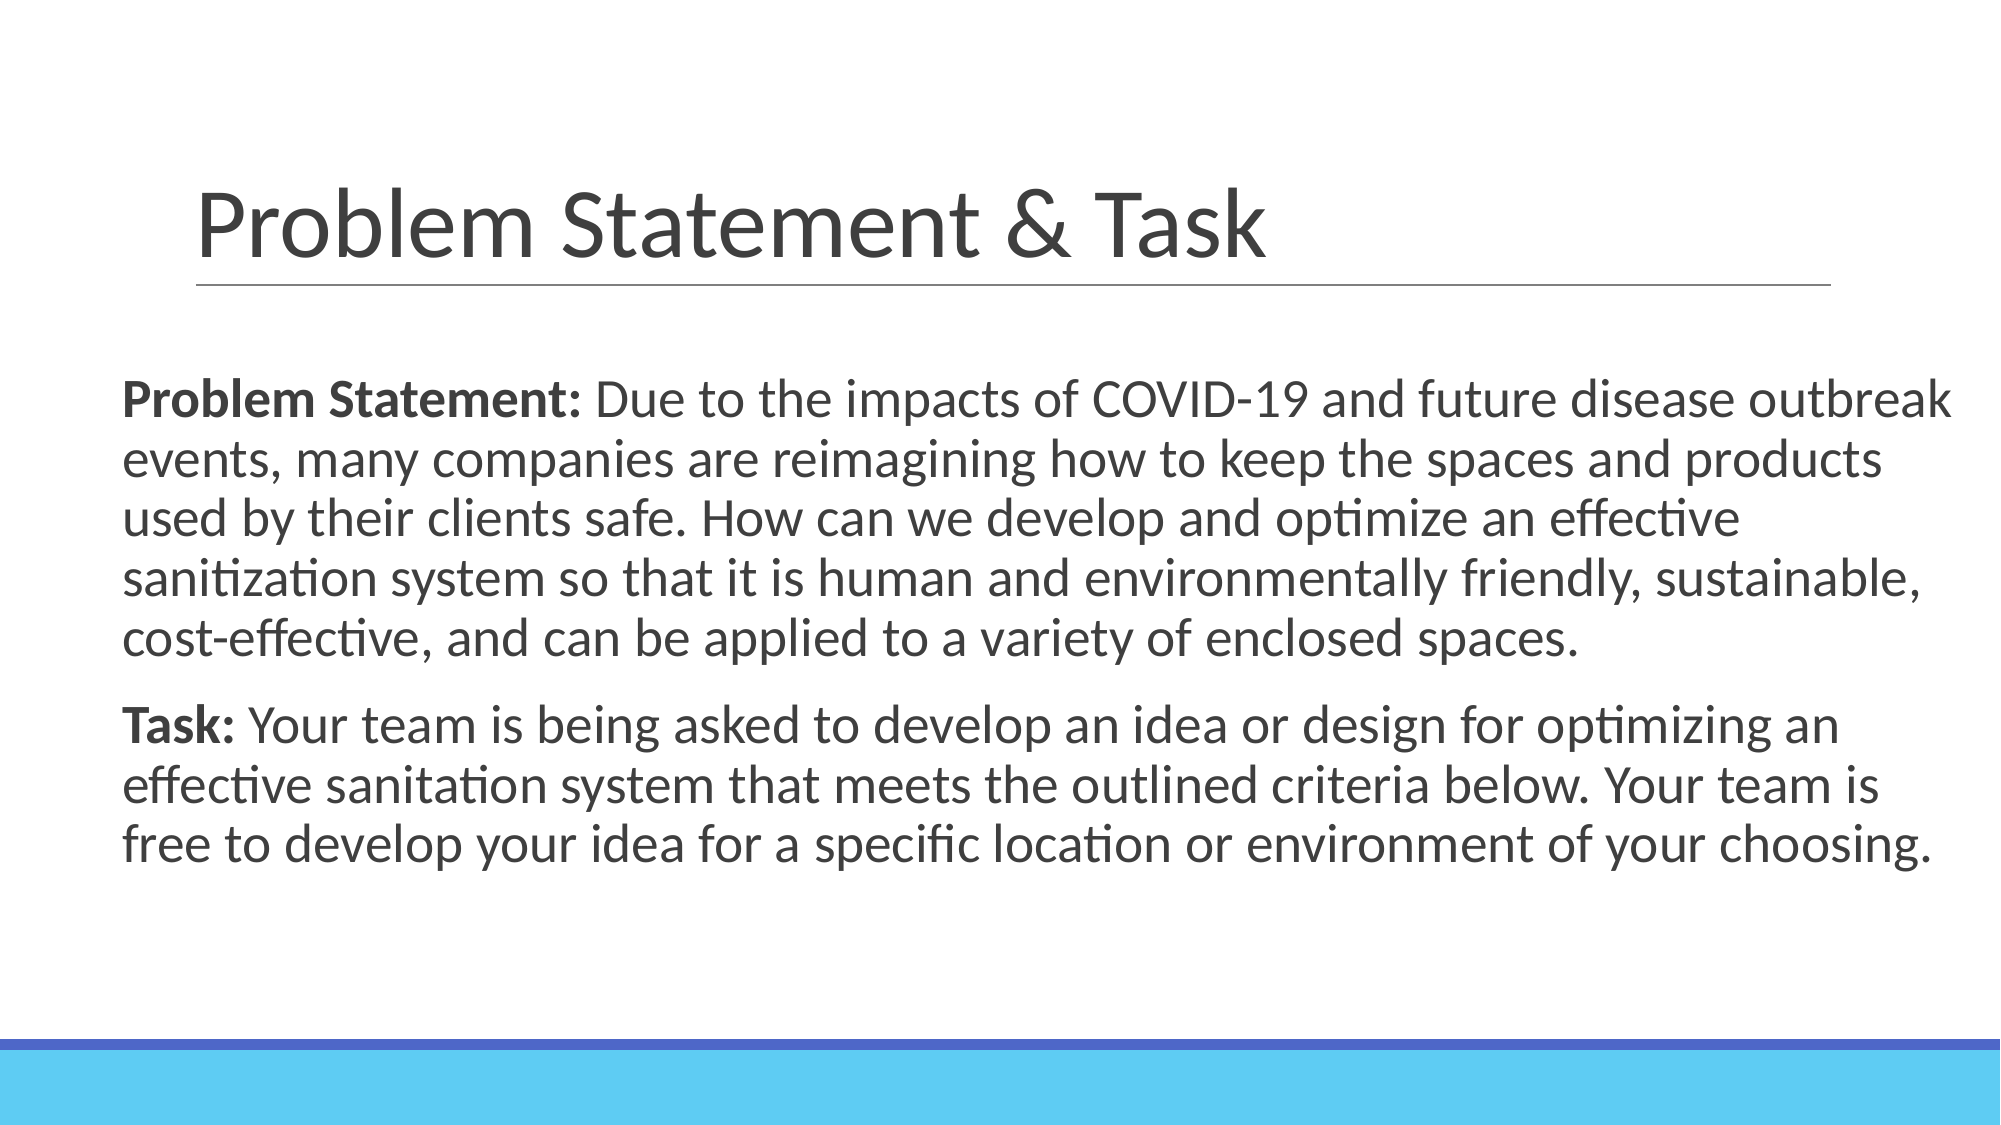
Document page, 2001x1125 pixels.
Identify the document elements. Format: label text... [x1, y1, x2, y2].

list Problem Statement: Due to the impacts of COVID-19 and future disease outbreak events, many companies are reimagining how to keep the spaces and products used by their clients safe. How can we develop and optimize an effective sanitization system so that it is human and environmentally friendly, sustainable, cost-effective, and can be applied to a variety of enclosed spaces. Task: Your team is being asked to develop an idea or design for optimizing an effective sanitation system that meets the outlined criteria below. Your team is free to develop your idea for a specific location or environment of your choosing. [107, 302, 1955, 968]
title Problem Statement & Task [180, 47, 1830, 285]
